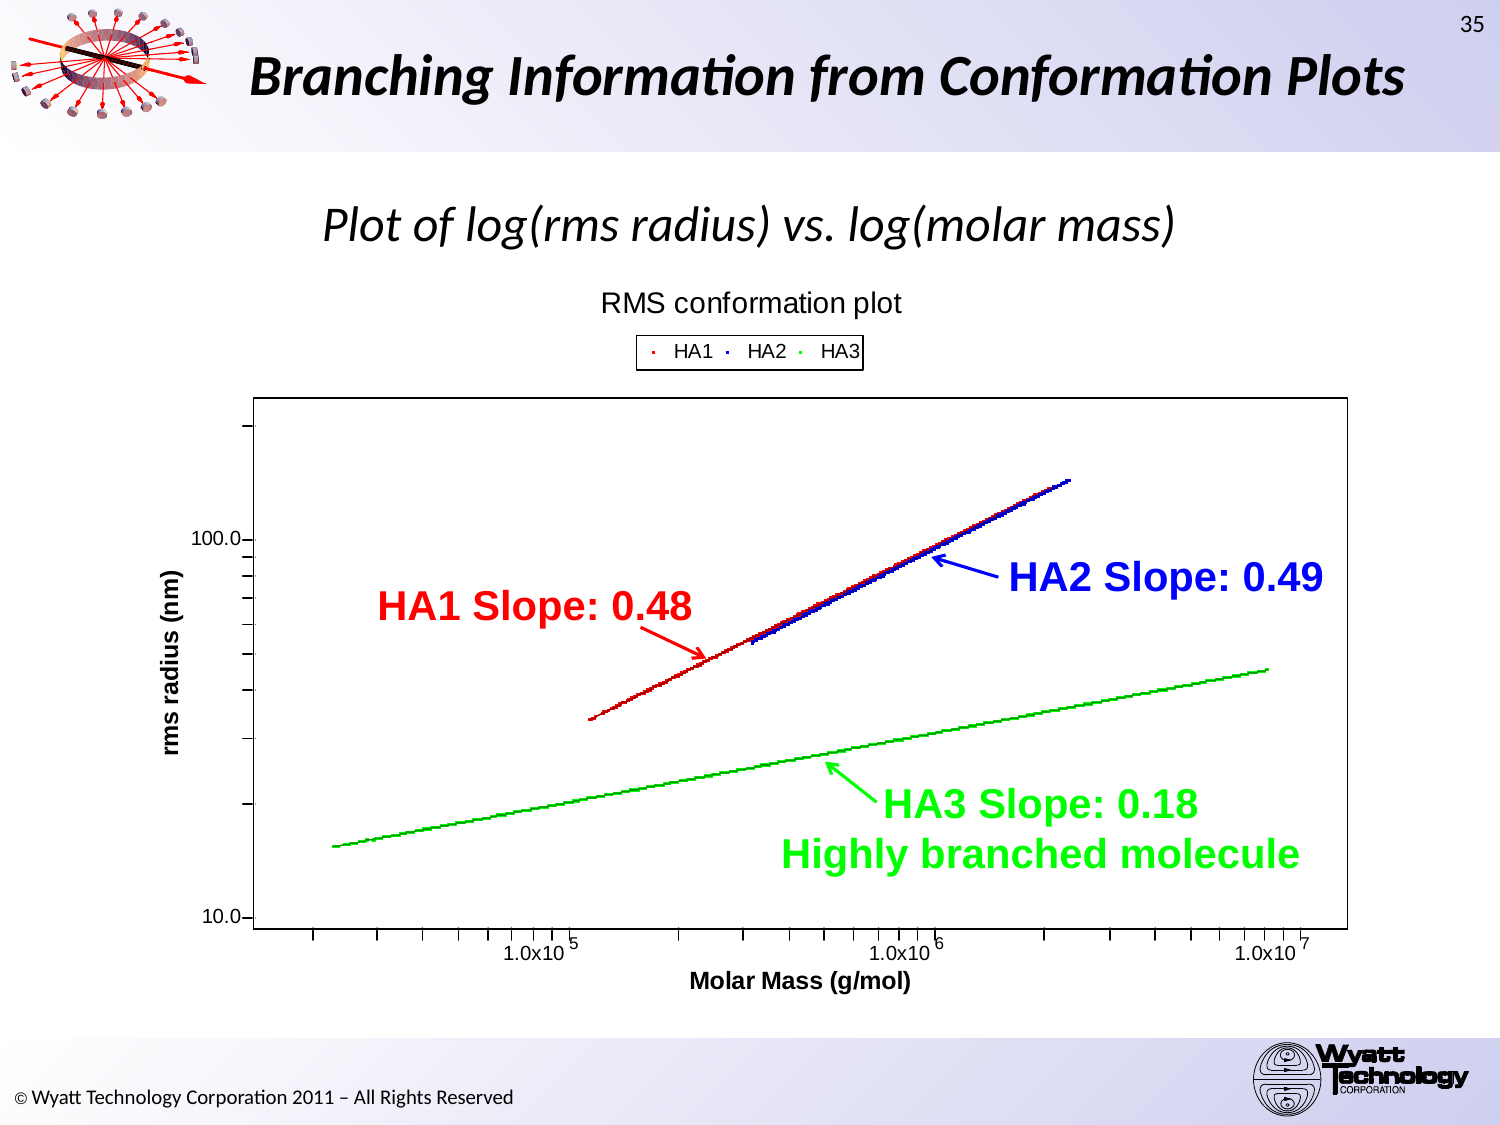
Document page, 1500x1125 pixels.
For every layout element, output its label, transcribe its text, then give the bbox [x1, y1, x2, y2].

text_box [360, 542, 1341, 886]
picture [142, 285, 1359, 1003]
title Branching Information from Conformation Plots [217, 25, 1438, 120]
text_box Plot of log(rms radius) vs. log(molar mass) [307, 184, 1192, 260]
